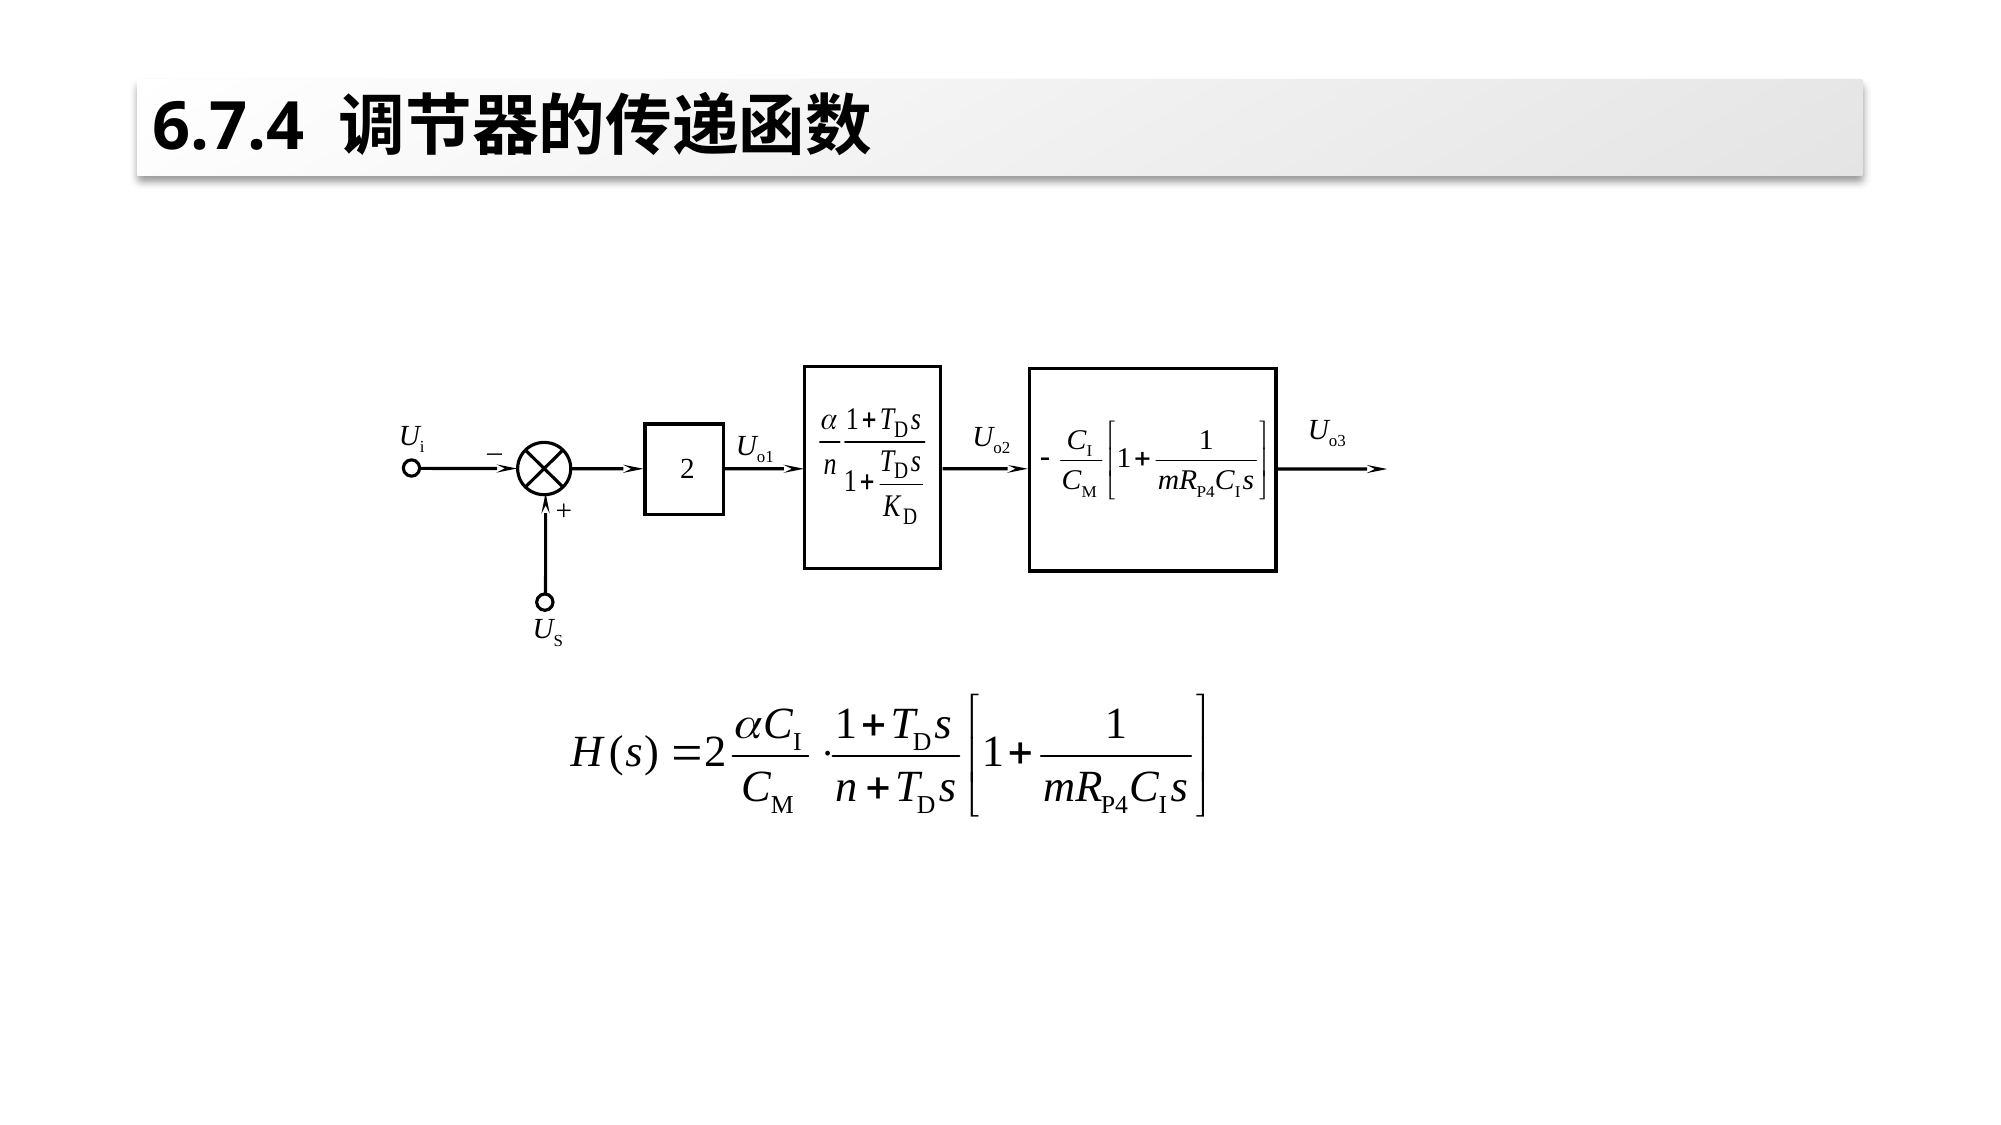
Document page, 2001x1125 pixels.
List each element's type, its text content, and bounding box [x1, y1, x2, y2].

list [562, 685, 1223, 827]
text_box Uo3 [1308, 410, 1363, 459]
text_box － [484, 442, 540, 490]
text_box [529, 442, 571, 495]
text_box [622, 464, 644, 473]
text_box [1366, 464, 1388, 474]
text_box US [532, 609, 587, 658]
text_box [791, 466, 805, 472]
text_box [645, 423, 724, 515]
text_box [536, 593, 554, 611]
title 6.7.4 调节器的传递函数 [137, 79, 1863, 176]
text_box + [555, 491, 611, 539]
text_box [1029, 368, 1276, 571]
text_box 2 [680, 449, 735, 498]
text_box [815, 397, 931, 532]
text_box Ui [398, 416, 454, 465]
text_box [804, 366, 941, 569]
text_box Uo1 [735, 425, 791, 475]
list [1035, 415, 1276, 506]
text_box [1011, 339, 1242, 613]
text_box [403, 459, 420, 477]
text_box [541, 492, 550, 514]
text_box Uo2 [972, 417, 1011, 466]
